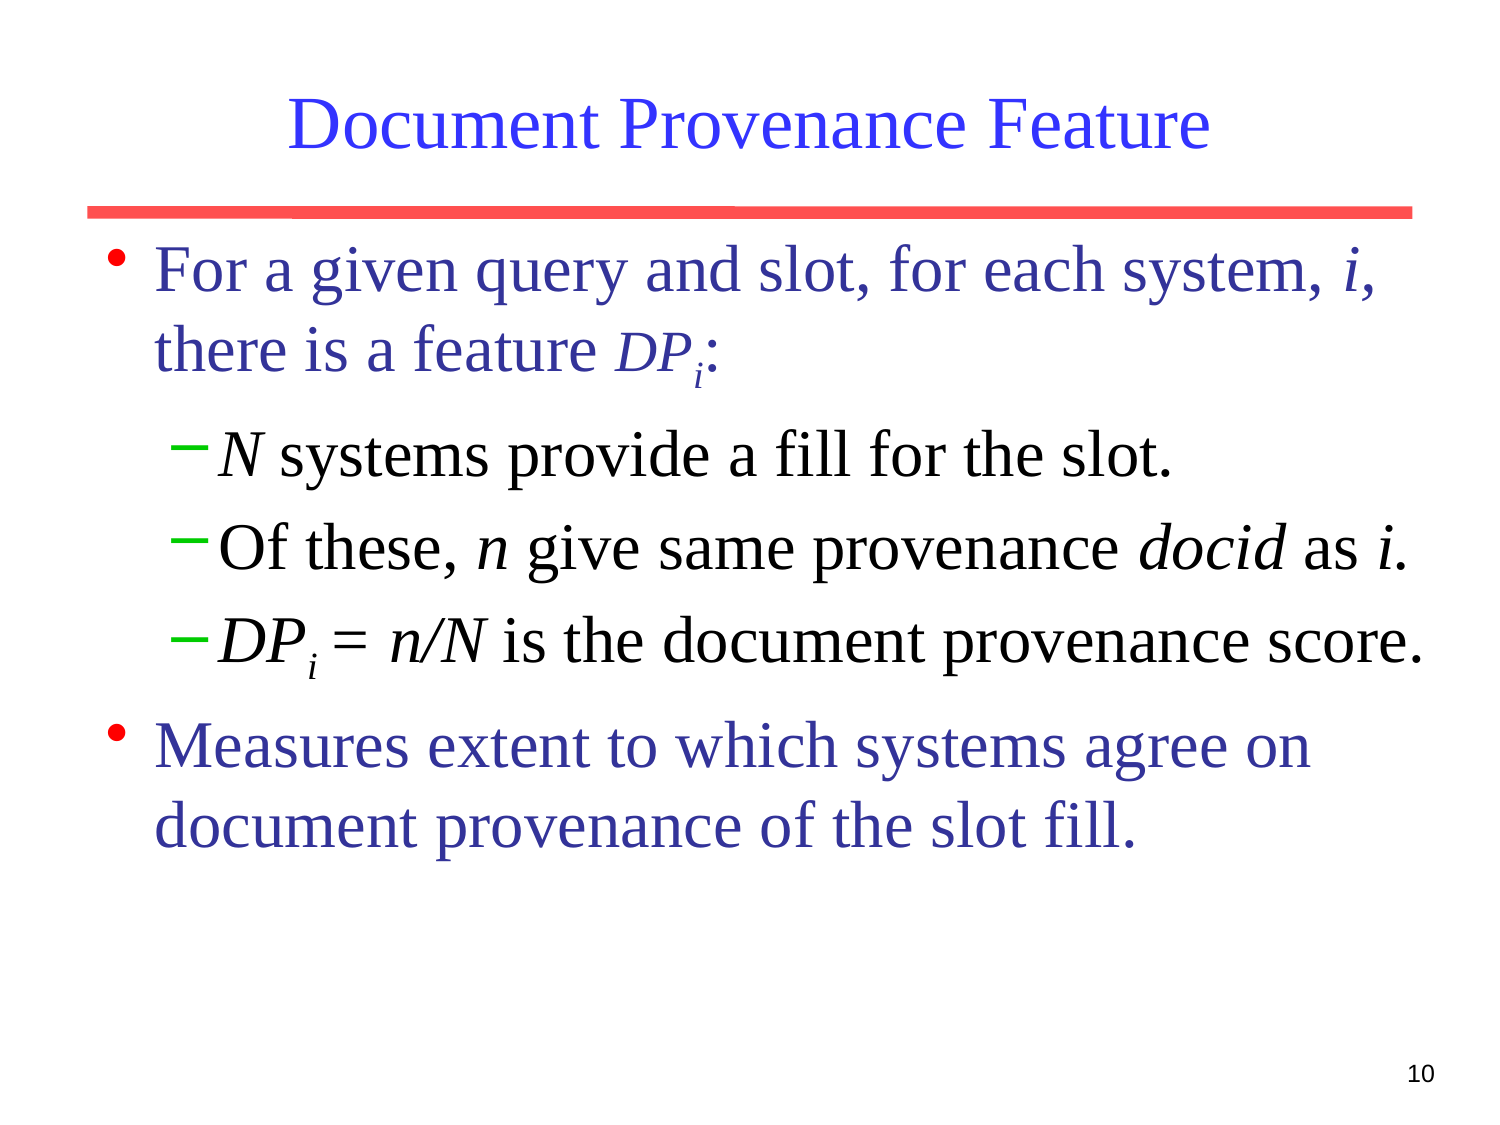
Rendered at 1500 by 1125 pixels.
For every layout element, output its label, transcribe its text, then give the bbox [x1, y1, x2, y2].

title Document Provenance Feature [112, 37, 1388, 201]
list For a given query and slot, for each system, i, there is a feature DPi: N systems provide a fill for the slot. Of these, n give same provenance docid as i. DPi = n/N is the document provenance score. Measures extent to which systems agree on document provenance of the slot fill. [95, 224, 1429, 995]
slide_number 10 [1137, 1049, 1451, 1125]
